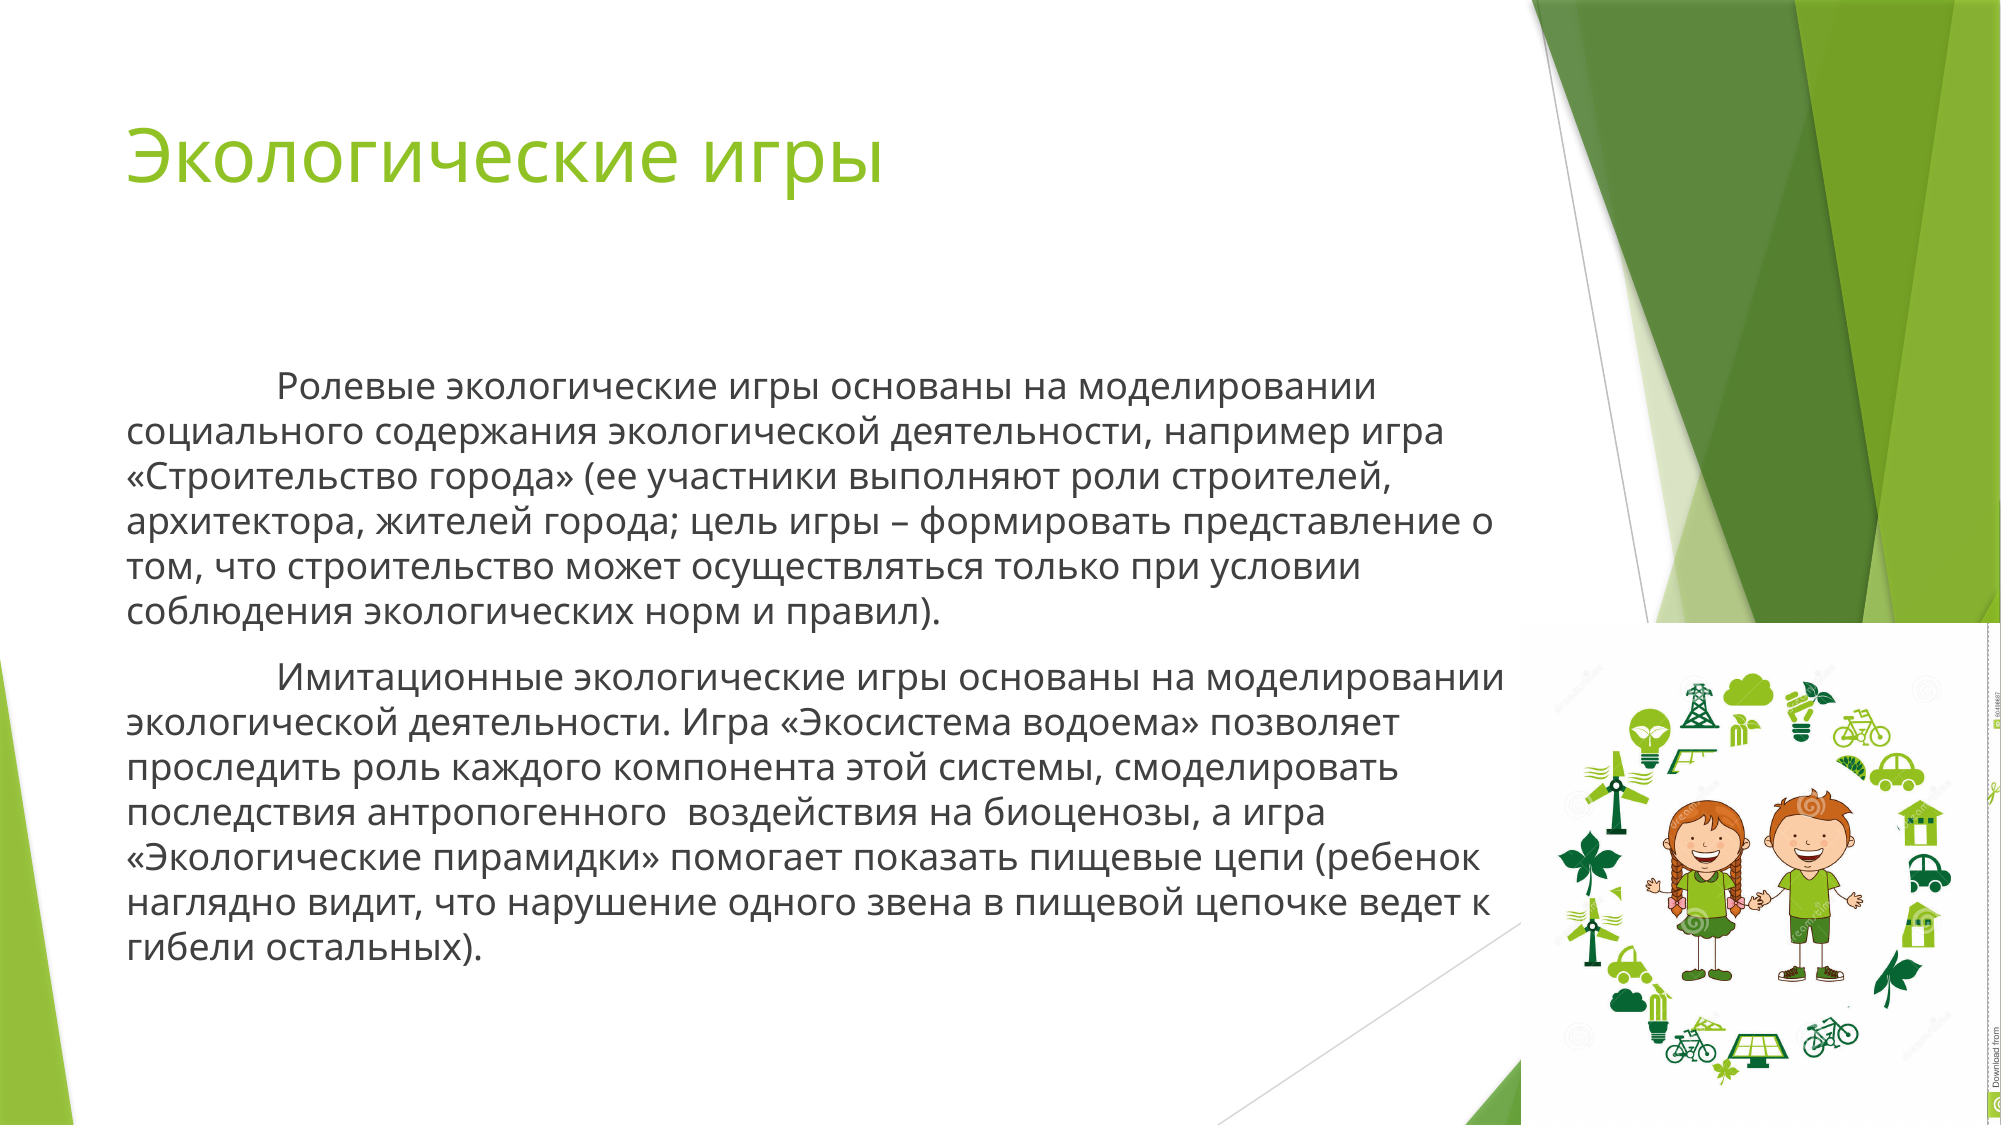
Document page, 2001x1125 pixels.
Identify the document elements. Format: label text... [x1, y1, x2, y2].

picture [1520, 622, 2000, 1125]
list Ролевые экологические игры основаны на моделировании социального содержания экологической деятельности, например игра «Строительство города» (ее участники выполняют роли строителей, архитектора, жителей города; цель игры – формировать представление о том, что строительство может осуществляться только при условии соблюдения экологических норм и правил). Имитационные экологические игры основаны на моделировании экологической деятельности. Игра «Экосистема водоема» позволяет проследить роль каждого компонента этой системы, смоделировать последствия антропогенного воздействия на биоценозы, а игра «Экологические пирамидки» помогает показать пищевые цепи (ребенок наглядно видит, что нарушение одного звена в пищевой цепочке ведет к гибели остальных). [111, 354, 1522, 992]
title Экологические игры [111, 99, 1522, 317]
